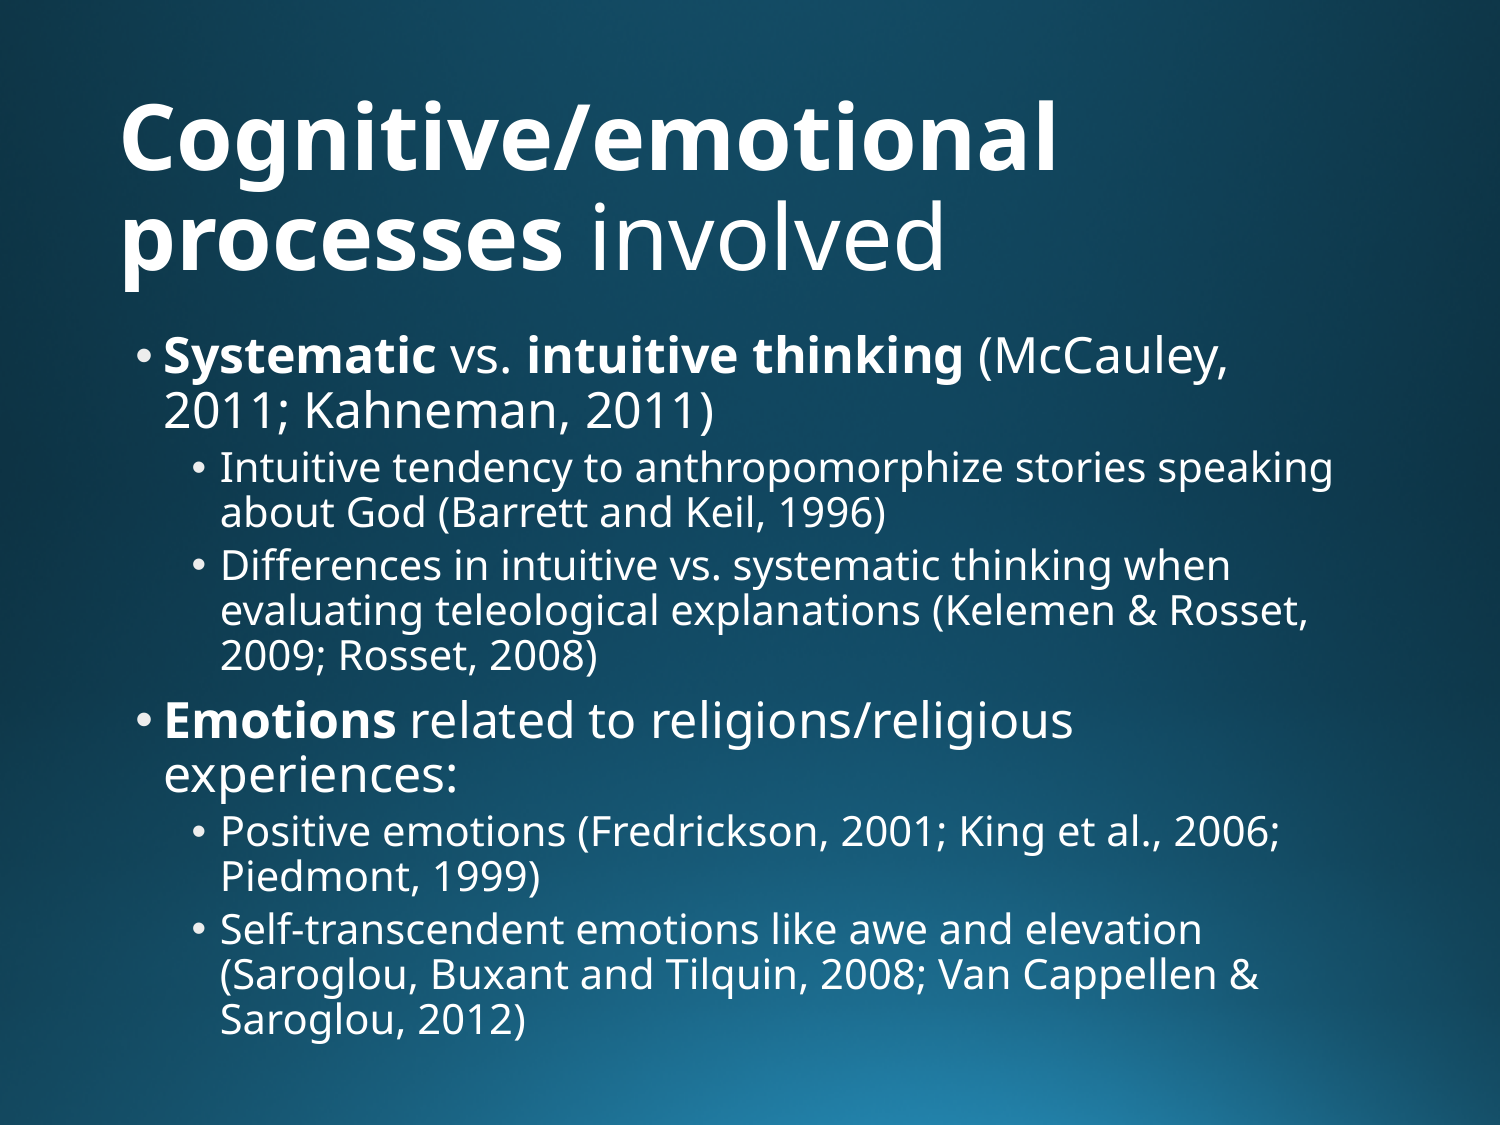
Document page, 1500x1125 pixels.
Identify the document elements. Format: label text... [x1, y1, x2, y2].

picture [0, 0, 1500, 1125]
title Cognitive/emotional processes involved [103, 82, 1397, 300]
list Systematic vs. intuitive thinking (McCauley, 2011; Kahneman, 2011) Intuitive tendency to anthropomorphize stories speaking about God (Barrett and Keil, 1996) Differences in intuitive vs. systematic thinking when evaluating teleological explanations (Kelemen & Rosset, 2009; Rosset, 2008) Emotions related to religions/religious experiences: Positive emotions (Fredrickson, 2001; King et al., 2006; Piedmont, 1999) Self-transcendent emotions like awe and elevation (Saroglou, Buxant and Tilquin, 2008; Van Cappellen & Saroglou, 2012) [120, 323, 1380, 1038]
